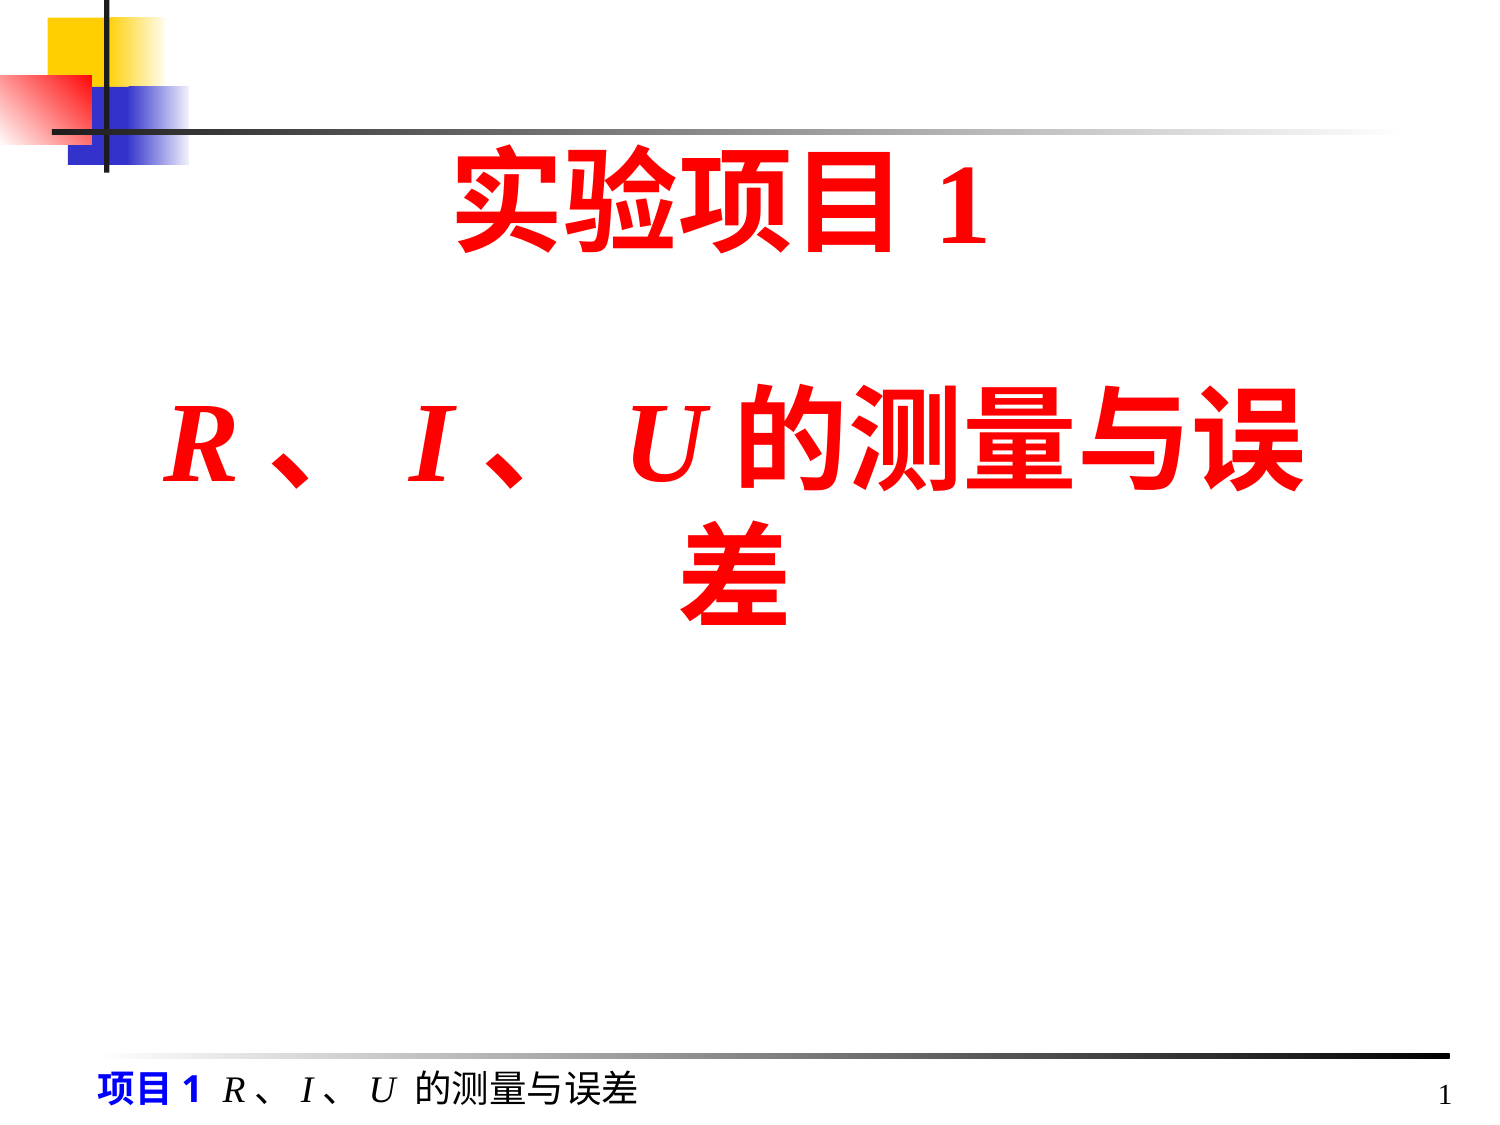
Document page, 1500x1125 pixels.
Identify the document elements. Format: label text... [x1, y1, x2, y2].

text_box 实验项目1 R、I、U的测量与误差 [100, 207, 1370, 649]
slide_number 1 [1154, 1076, 1468, 1118]
